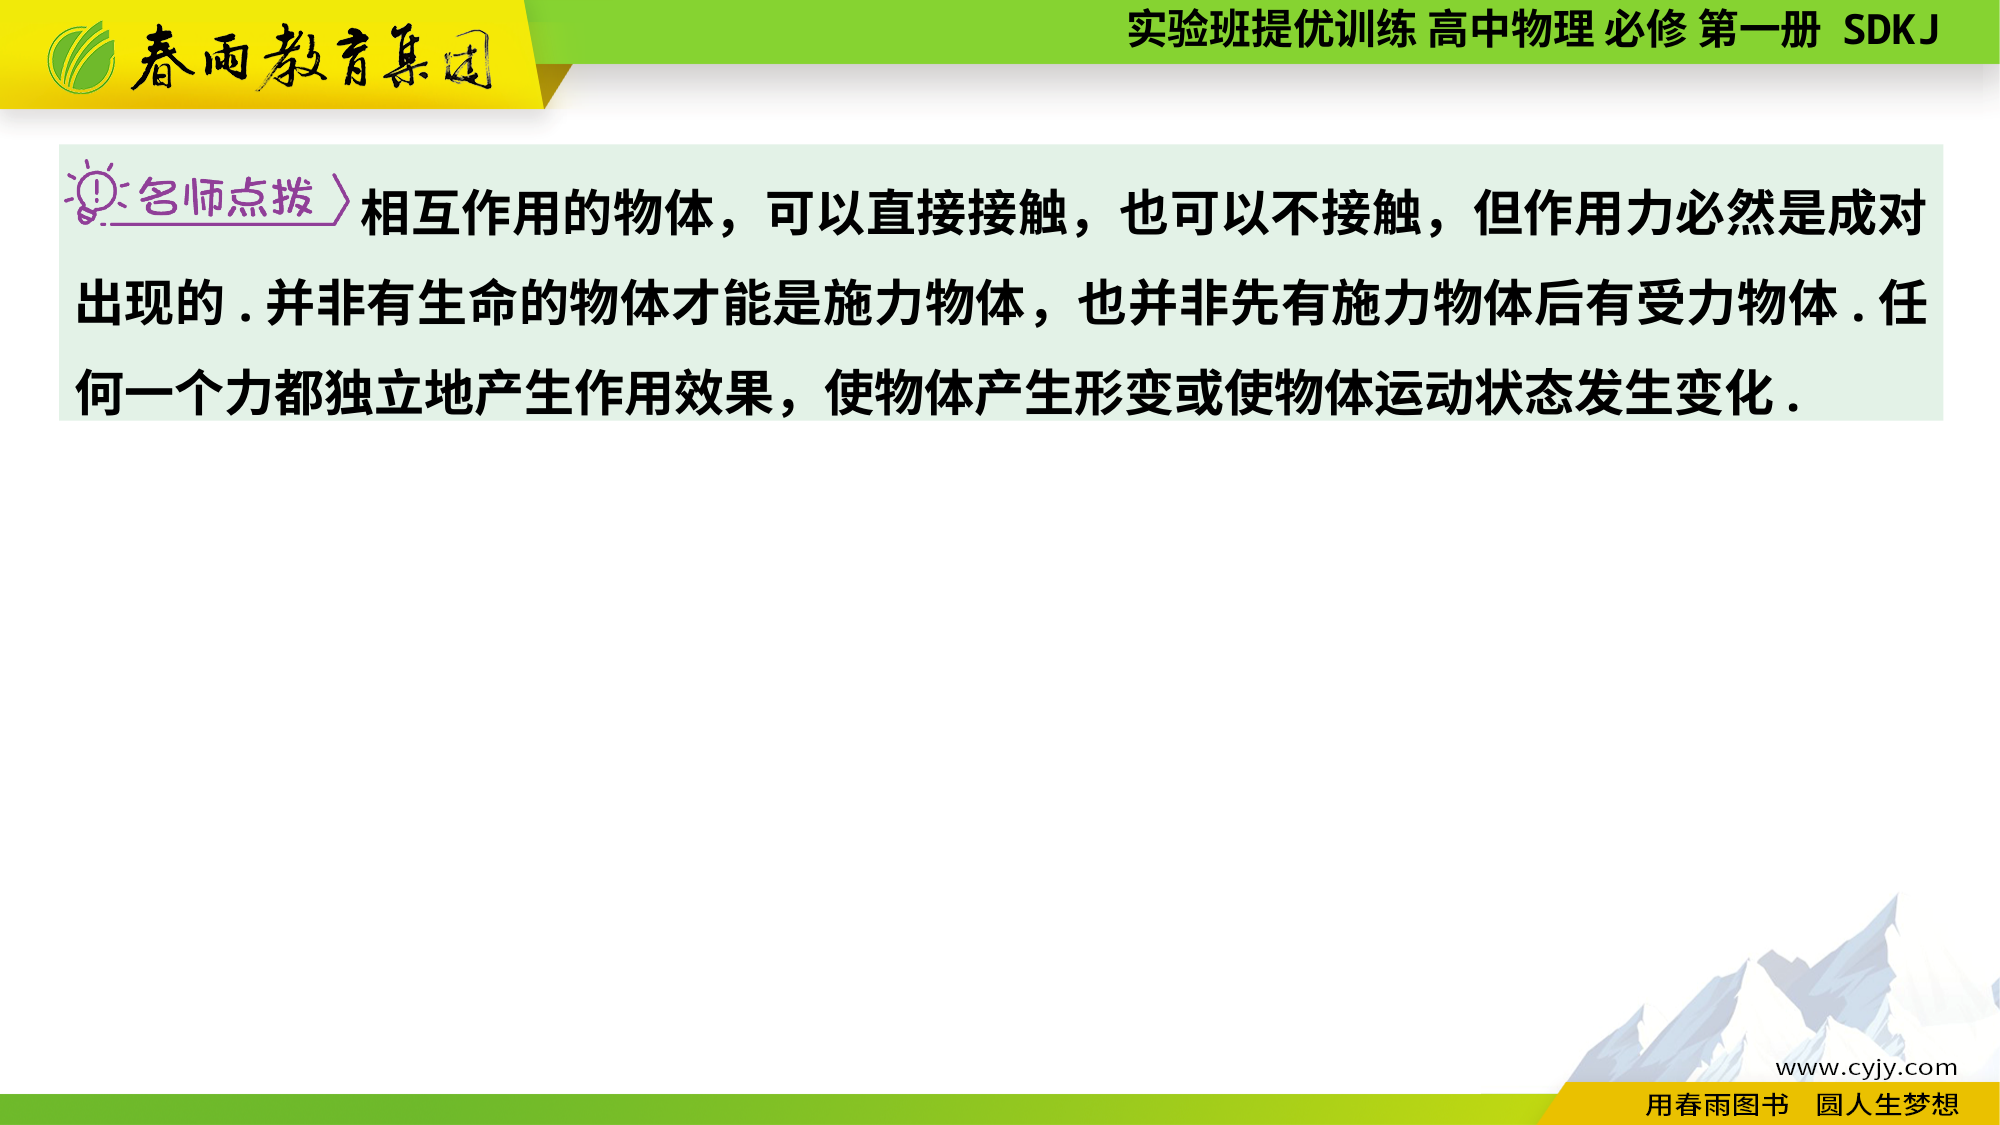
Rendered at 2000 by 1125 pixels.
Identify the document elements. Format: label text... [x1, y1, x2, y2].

list 相互作用的物体，可以直接接触，也可以不接触，但作用力必然是成对出现的.并非有生命的物体才能是施力物体，也并非先有施力物体后有受力物体.任何一个力都独立地产生作用效果，使物体产生形变或使物体运动状态发生变化. [59, 144, 1944, 421]
picture [0, 0, 2000, 1125]
